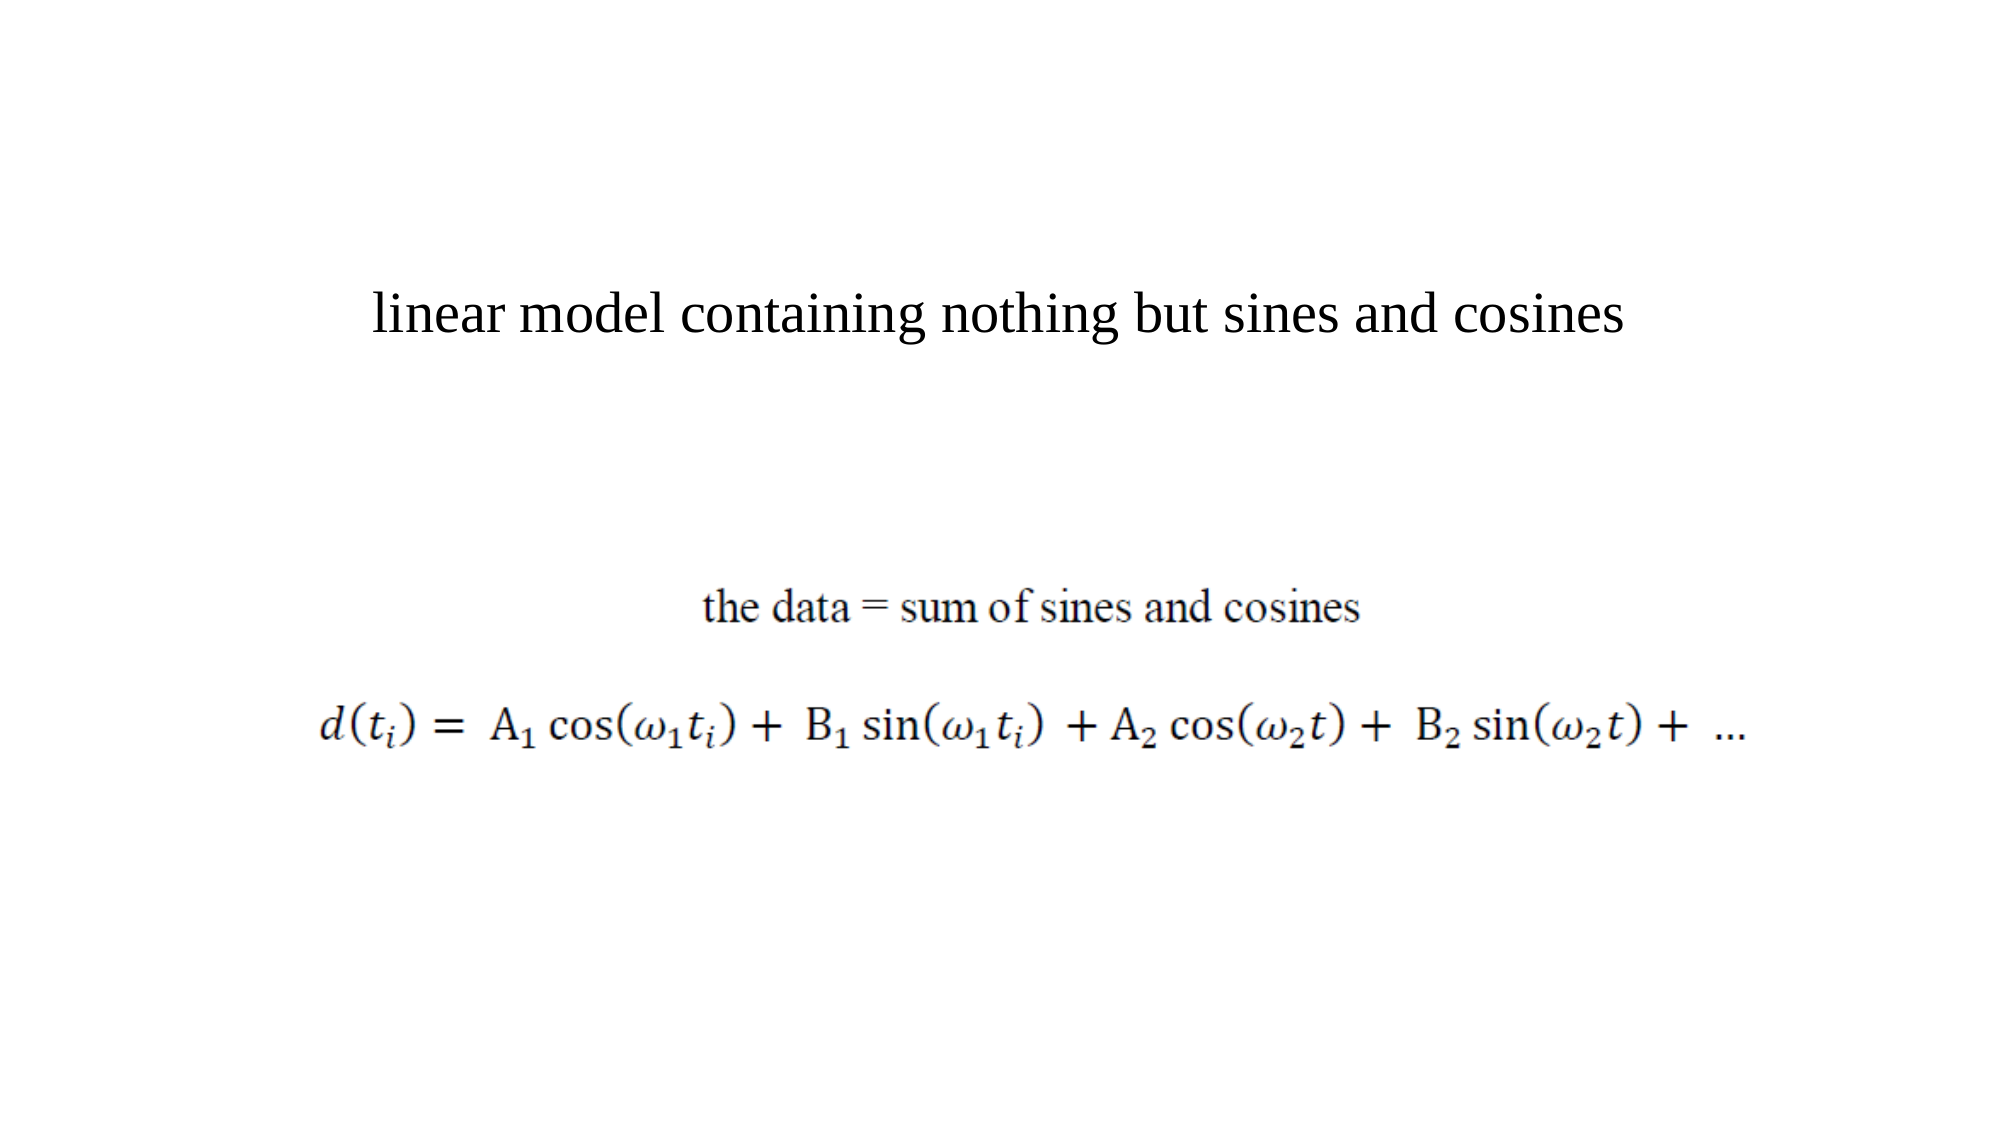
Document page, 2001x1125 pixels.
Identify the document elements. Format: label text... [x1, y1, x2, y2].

picture [283, 562, 1783, 795]
title linear model containing nothing but sines and cosines [88, 101, 1910, 427]
